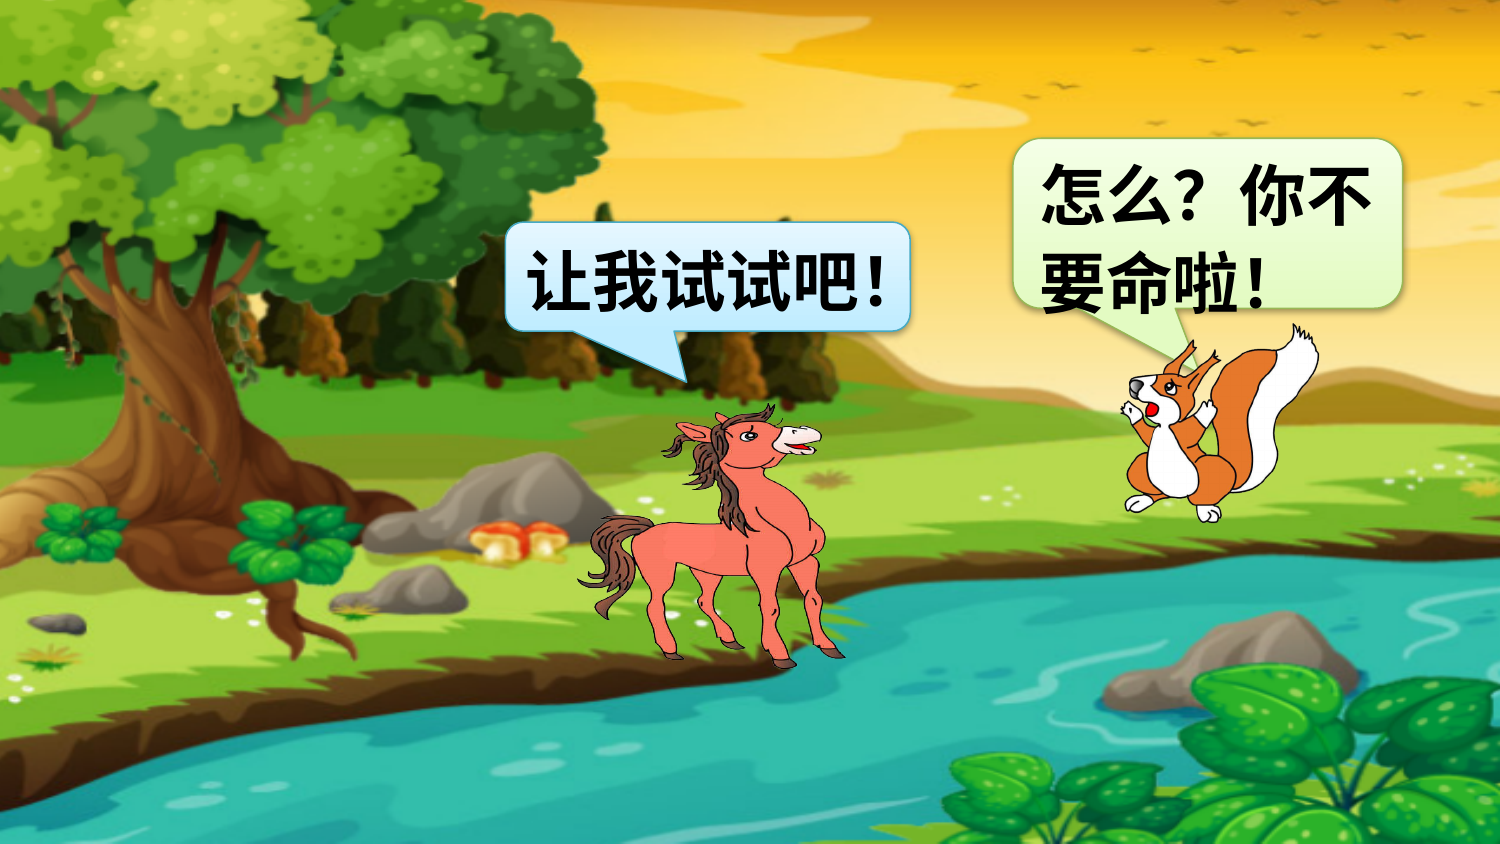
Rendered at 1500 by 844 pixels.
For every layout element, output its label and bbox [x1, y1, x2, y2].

picture [0, 0, 1500, 844]
text_box [1012, 137, 1403, 321]
text_box [505, 221, 911, 332]
